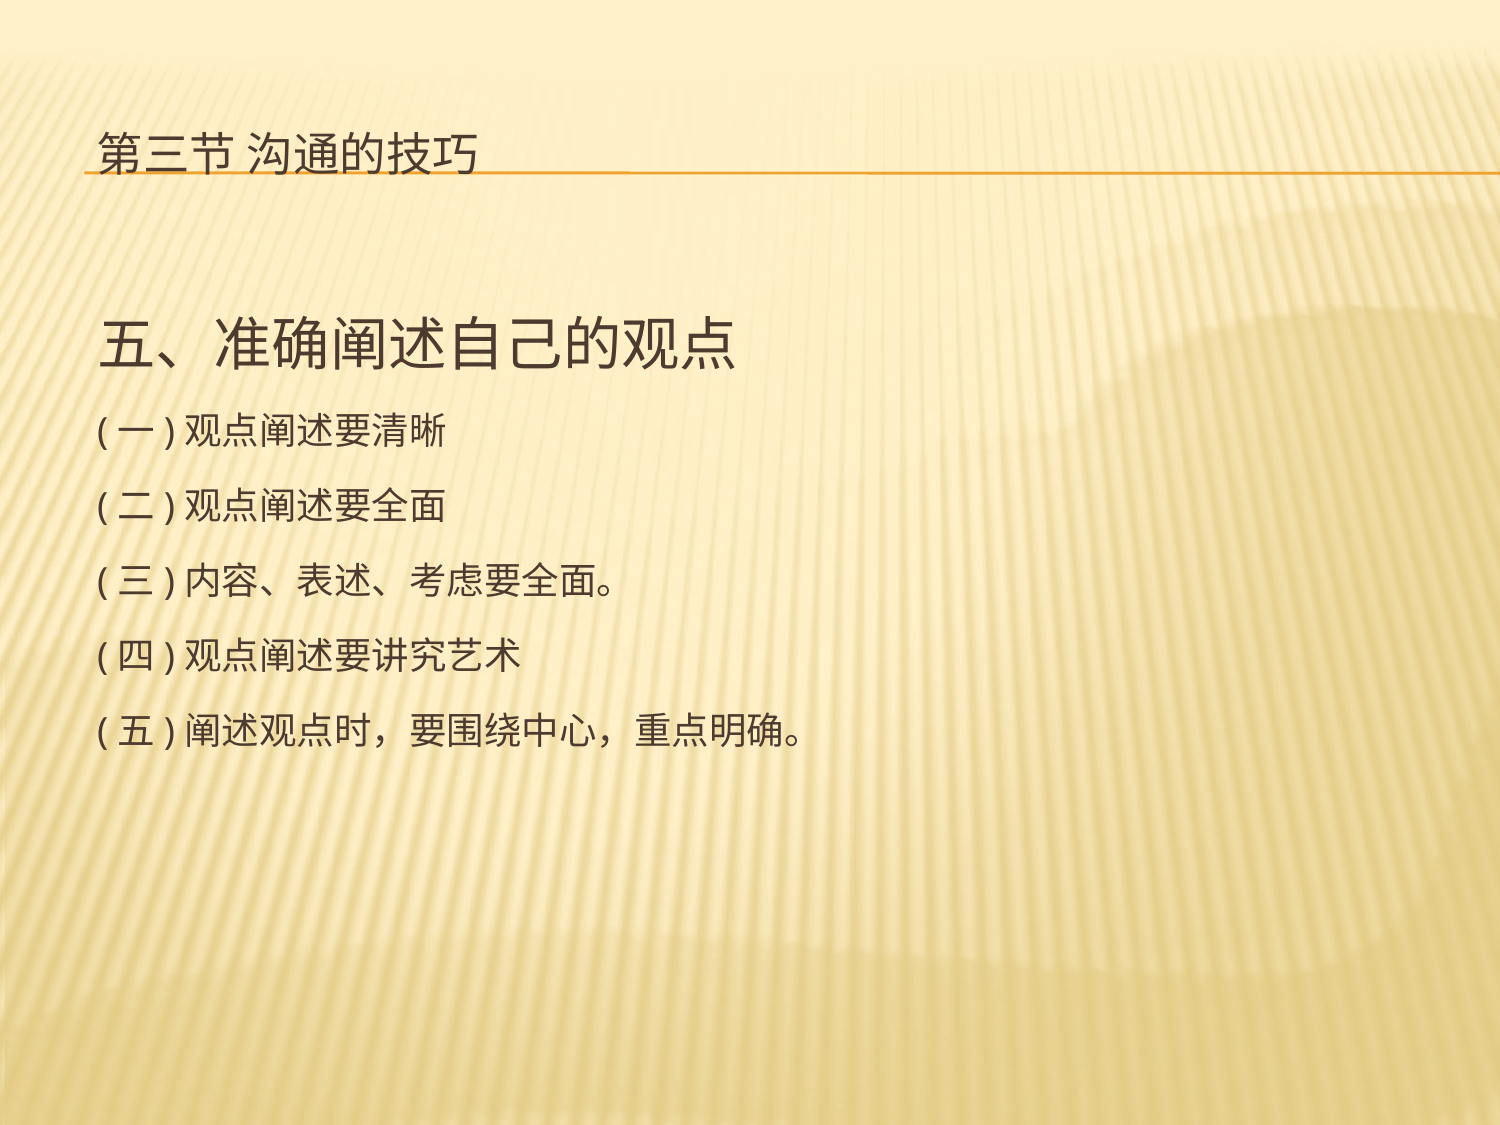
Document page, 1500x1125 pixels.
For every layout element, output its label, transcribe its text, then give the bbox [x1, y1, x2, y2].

title 第三节 沟通的技巧 [82, 117, 1432, 245]
list 五、准确阐述自己的观点 (一)观点阐述要清晰 (二)观点阐述要全面 (三)内容、表述、考虑要全面。 (四)观点阐述要讲究艺术 (五)阐述观点时，要围绕中心，重点明确。 [81, 264, 1433, 1060]
